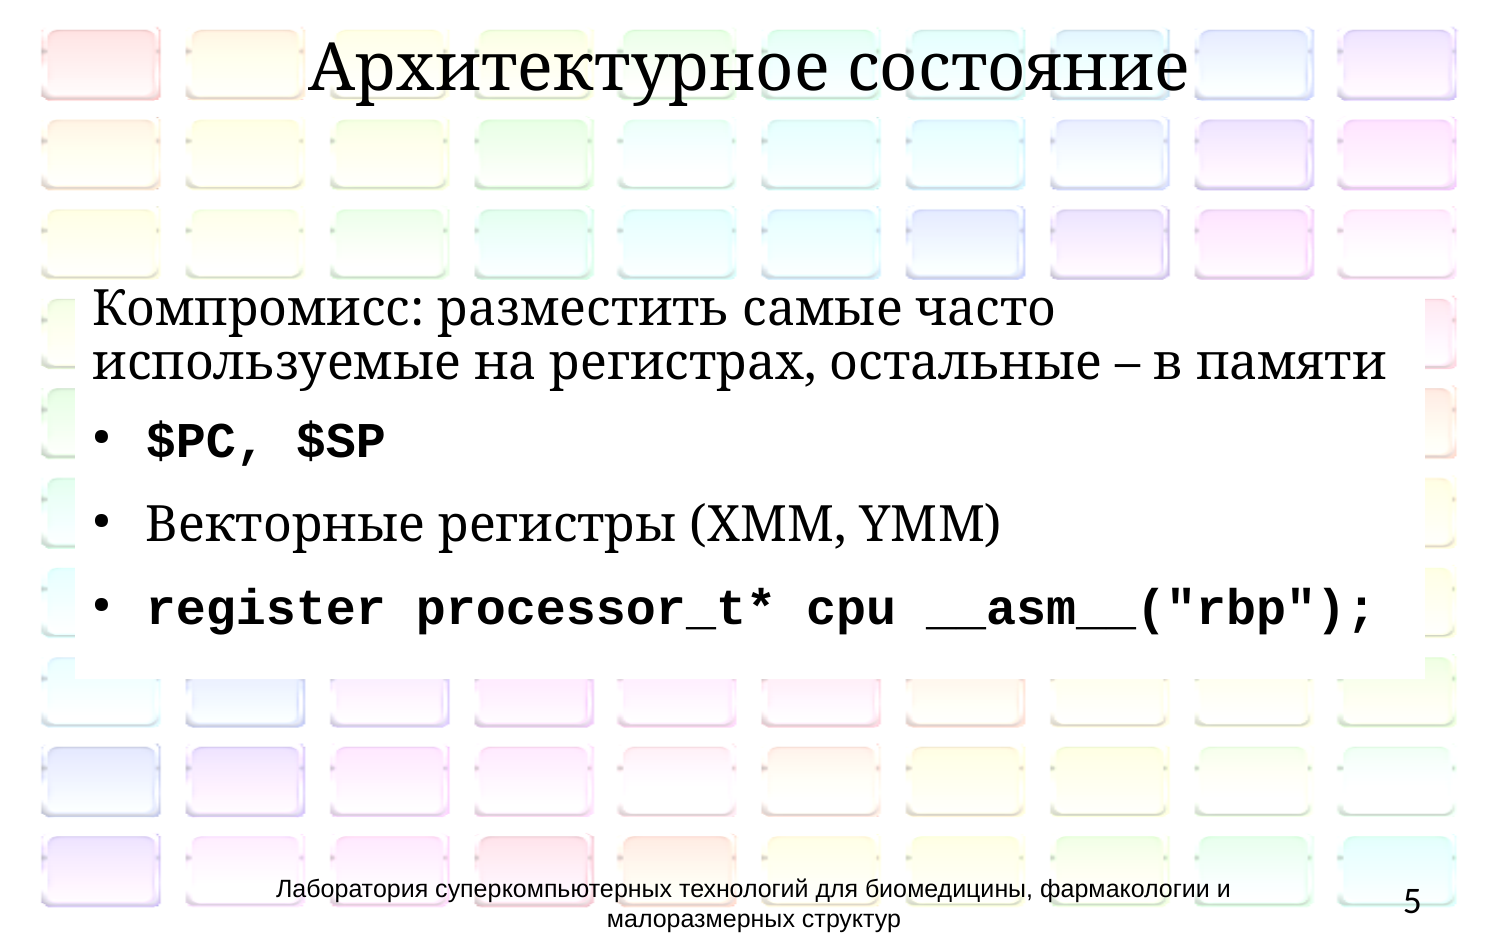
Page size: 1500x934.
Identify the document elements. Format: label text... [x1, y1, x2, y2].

text_box Лаборатория суперкомпьютерных технологий для биомедицины, фармакологии и малоразмерных структур [171, 864, 1338, 915]
picture [0, 0, 1500, 934]
list Компромисс: разместить самые часто используемые на регистрах, остальные – в памяти $PC, $SP Векторные регистры (XMM, YMM) register processor_t* cpu __asm__("rbp"); [75, 282, 1425, 680]
text_box 5 [1387, 868, 1473, 918]
title Архитектурное состояние [75, 1, 1425, 125]
